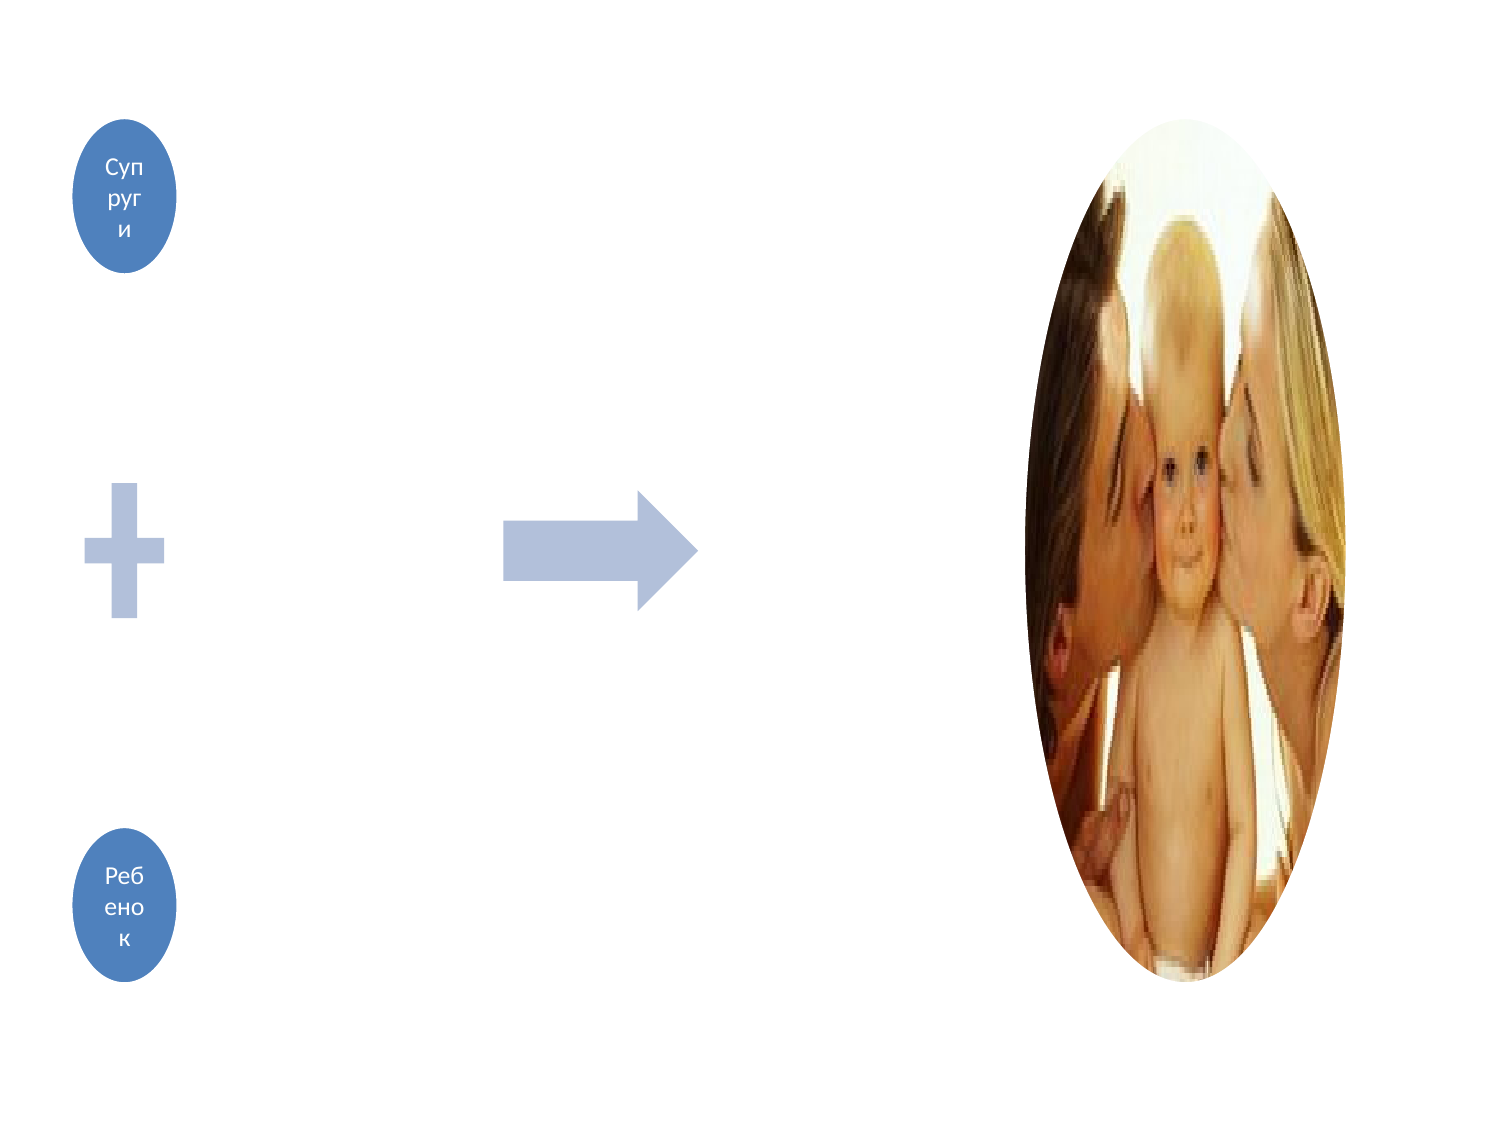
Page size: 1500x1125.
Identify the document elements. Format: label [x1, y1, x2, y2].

text_box [70, 116, 1348, 985]
